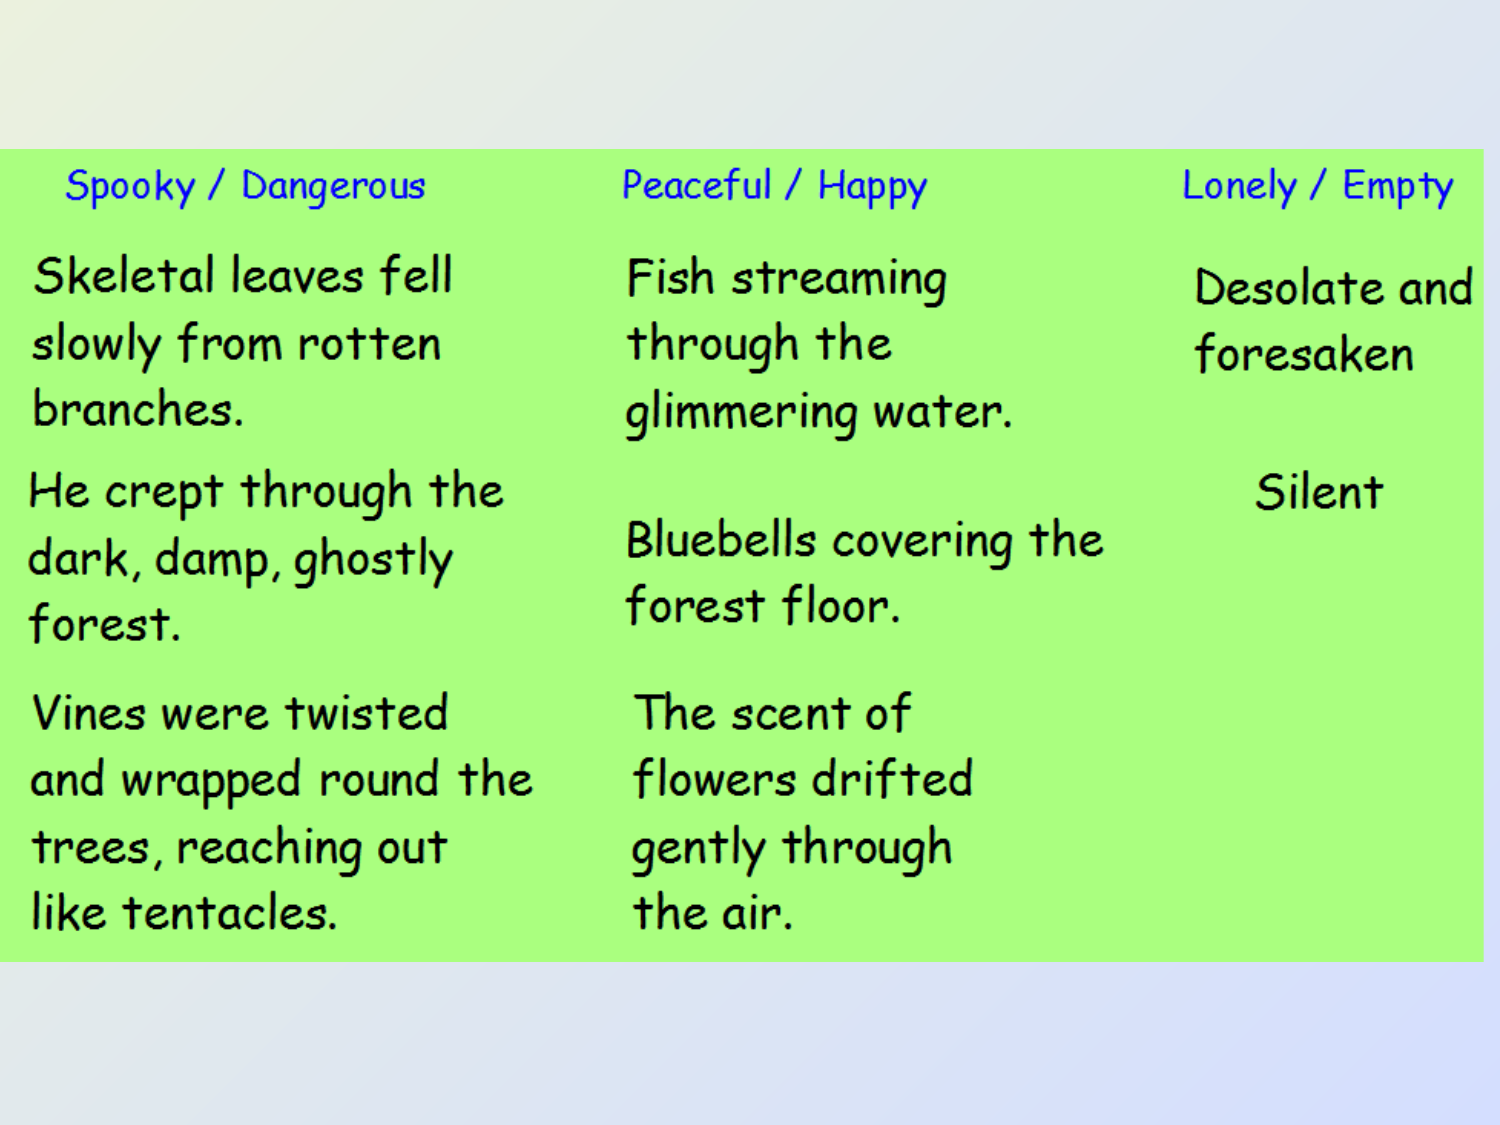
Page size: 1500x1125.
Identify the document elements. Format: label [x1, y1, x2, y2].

picture [0, 148, 1484, 962]
